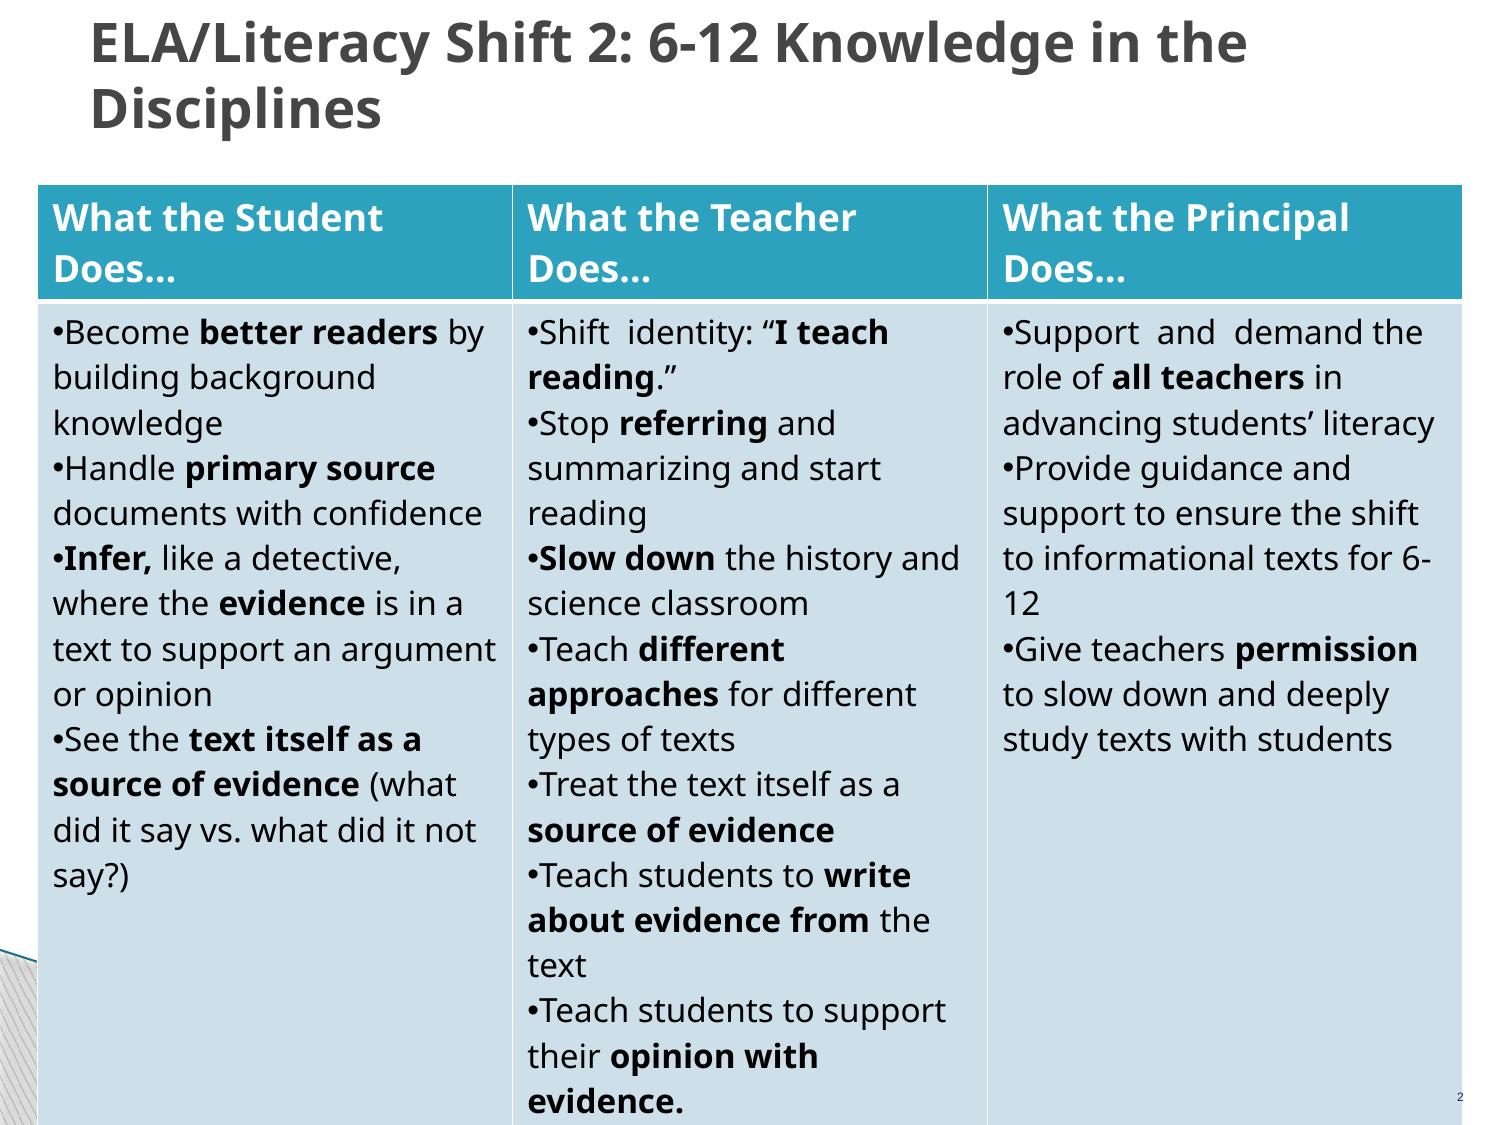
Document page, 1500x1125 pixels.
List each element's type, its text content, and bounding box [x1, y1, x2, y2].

table_header What the Student Does… [38, 185, 512, 299]
table_cell Shift identity: “I teach reading.” Stop referring and summarizing and start reading Slow down the history and science classroom Teach different approaches for different types of texts Treat the text itself as a source of evidence Teach students to write about evidence from the text Teach students to support their opinion with evidence. Ask : “How do you know? Why do you think that? Show me in the text where you see evidence for your opinion. “ [513, 304, 987, 1125]
title ELA/Literacy Shift 2: 6-12 Knowledge in the Disciplines [75, 0, 1425, 148]
table_header What the Principal Does… [988, 185, 1462, 299]
slide_number 2 [1418, 1051, 1479, 1112]
table_header What the Teacher Does… [513, 185, 987, 299]
table_cell Become better readers by building background knowledge Handle primary source documents with confidence Infer, like a detective, where the evidence is in a text to support an argument or opinion See the text itself as a source of evidence (what did it say vs. what did it not say?) [38, 304, 512, 1125]
table_cell Support and demand the role of all teachers in advancing students’ literacy Provide guidance and support to ensure the shift to informational texts for 6-12 Give teachers permission to slow down and deeply study texts with students [988, 304, 1462, 1125]
